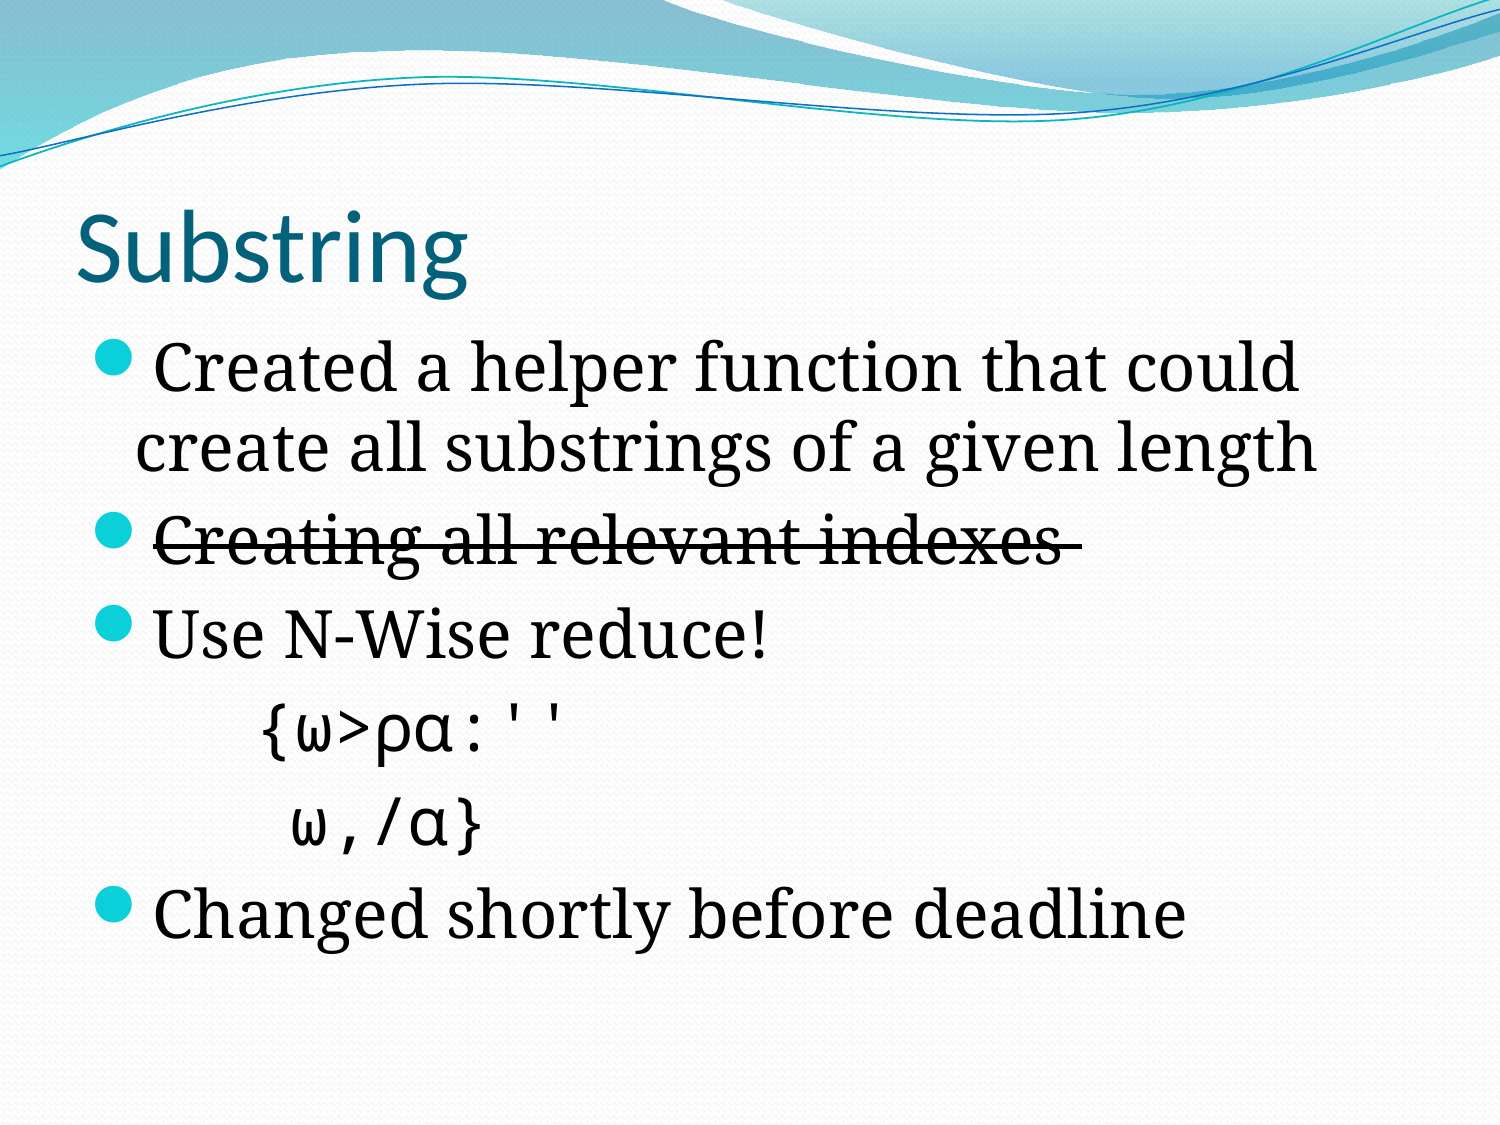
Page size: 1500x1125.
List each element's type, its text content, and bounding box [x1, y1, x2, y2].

list Created a helper function that could create all substrings of a given length Creating all relevant indexes Use N-Wise reduce! {⍵>⍴⍺:'' ⍵,/⍺} Changed shortly before deadline [75, 317, 1425, 1038]
title Substring [75, 115, 1425, 303]
